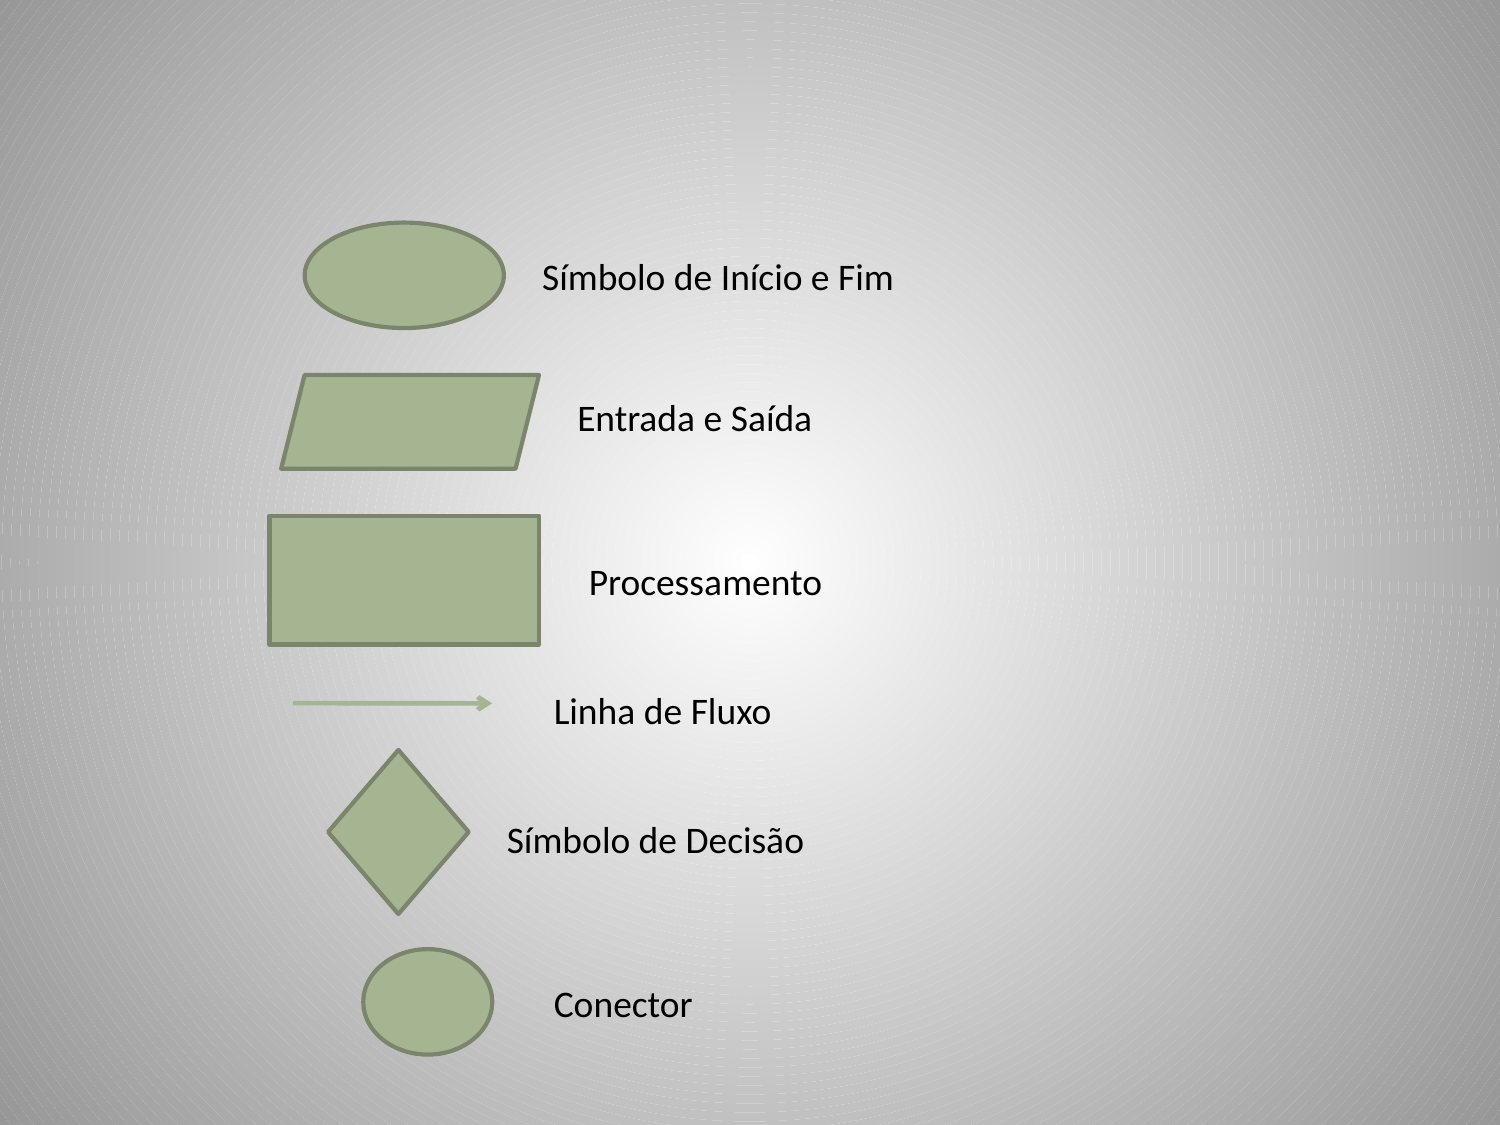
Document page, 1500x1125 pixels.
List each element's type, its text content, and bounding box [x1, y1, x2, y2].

text_box [361, 947, 495, 1057]
text_box Símbolo de Decisão [492, 808, 891, 869]
text_box Linha de Fluxo [538, 679, 868, 740]
text_box [267, 514, 541, 647]
text_box [326, 747, 471, 917]
text_box Símbolo de Início e Fim [527, 246, 926, 306]
text_box Processamento [574, 550, 856, 611]
text_box Conector [538, 972, 914, 1033]
text_box [279, 372, 542, 471]
text_box Entrada e Saída [562, 386, 914, 447]
text_box [302, 220, 506, 331]
